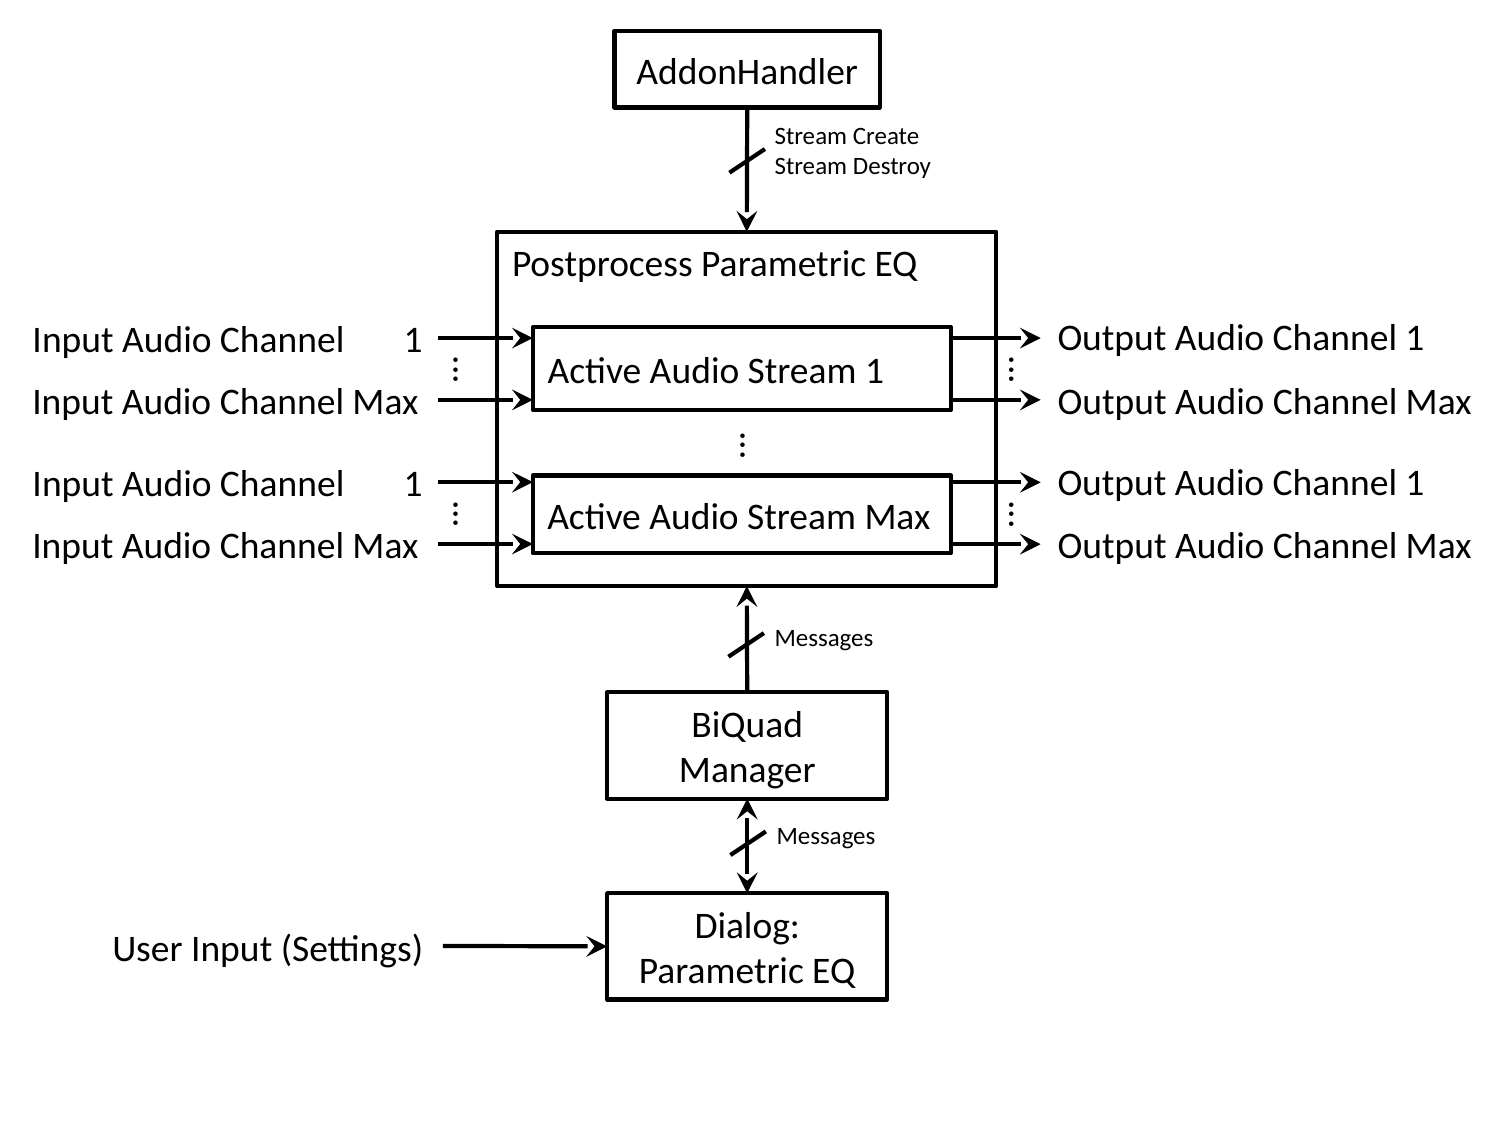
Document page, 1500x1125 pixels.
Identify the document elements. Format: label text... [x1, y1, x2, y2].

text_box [729, 148, 766, 173]
text_box Postprocess Parametric EQ [497, 231, 1018, 337]
text_box ... [438, 489, 499, 542]
text_box User Input (Settings) [97, 916, 443, 976]
text_box Active Audio Stream 1 [531, 325, 953, 412]
text_box Output Audio Channel Max [1042, 513, 1500, 574]
text_box BiQuad Manager [605, 690, 889, 801]
text_box Input Audio Channel 1 [17, 451, 561, 512]
text_box Stream Create Stream Destroy [759, 112, 1056, 188]
text_box [499, 512, 531, 543]
text_box Input Audio Channel Max [17, 369, 439, 430]
text_box Active Audio Stream Max [531, 473, 953, 555]
text_box Messages [759, 614, 1056, 659]
text_box [495, 408, 998, 480]
text_box Dialog: Parametric EQ [605, 891, 889, 1002]
text_box ... [438, 346, 495, 398]
text_box [953, 347, 994, 398]
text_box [728, 632, 765, 657]
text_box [730, 831, 767, 856]
text_box [495, 552, 998, 588]
text_box [953, 490, 994, 542]
text_box [495, 346, 531, 399]
text_box ... [994, 341, 1055, 409]
text_box ... [725, 416, 786, 484]
text_box Output Audio Channel 1 [1042, 450, 1500, 511]
text_box AddonHandler [612, 29, 882, 110]
text_box ... [994, 485, 1055, 554]
text_box Output Audio Channel Max [1042, 369, 1500, 430]
text_box Input Audio Channel Max [17, 513, 439, 574]
text_box Messages [761, 812, 1058, 858]
text_box Output Audio Channel 1 [1042, 306, 1500, 366]
text_box Input Audio Channel 1 [17, 307, 495, 368]
